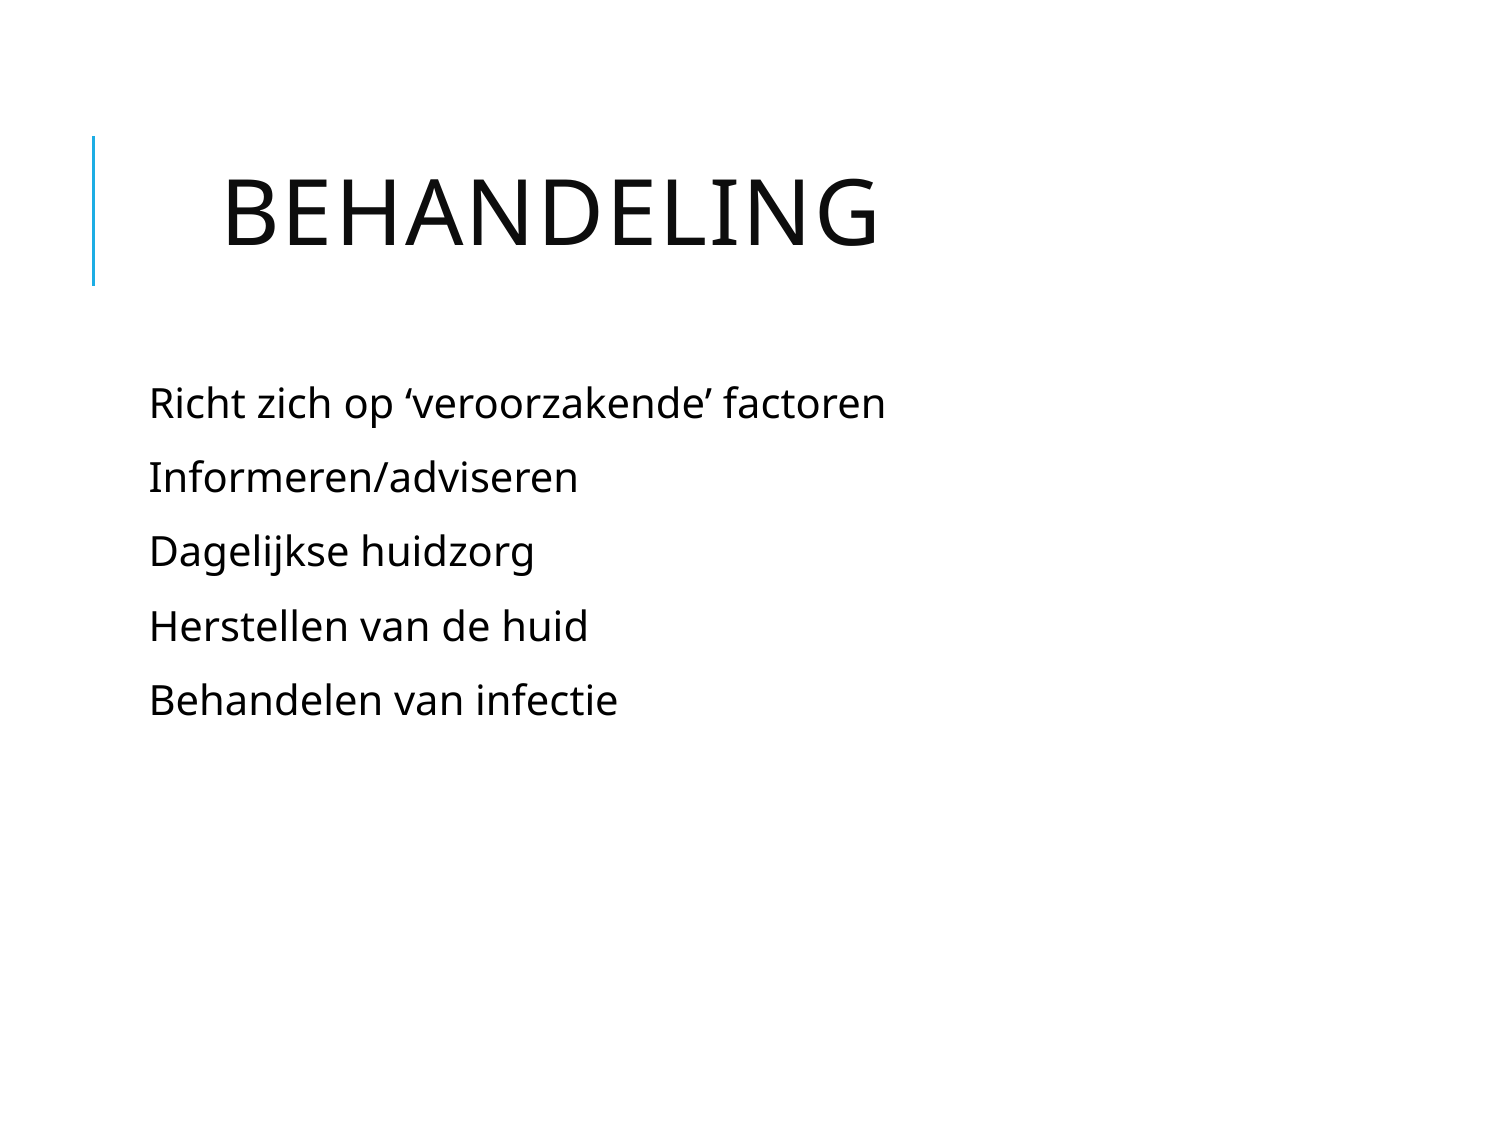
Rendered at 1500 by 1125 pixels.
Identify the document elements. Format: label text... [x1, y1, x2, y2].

title Behandeling [126, 96, 1322, 342]
list Richt zich op ‘veroorzakende’ factoren Informeren/adviseren Dagelijkse huidzorg Herstellen van de huid Behandelen van infectie [126, 375, 1322, 1035]
